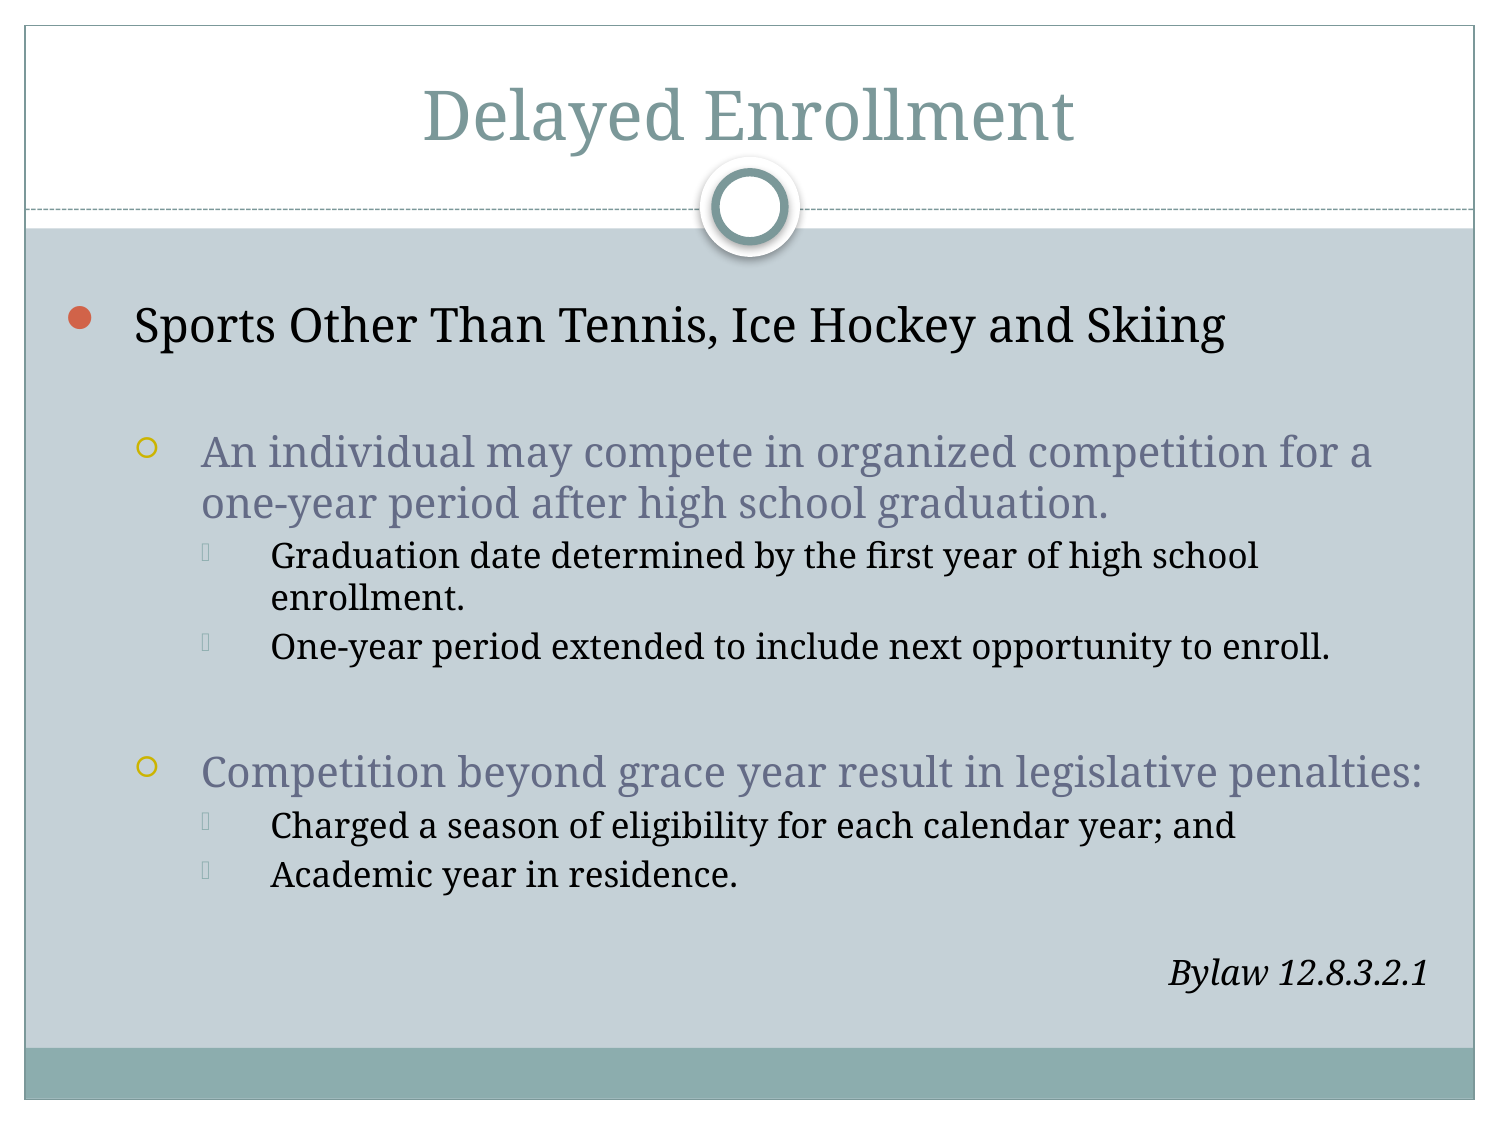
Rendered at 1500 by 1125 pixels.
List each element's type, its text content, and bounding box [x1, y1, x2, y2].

list Sports Other Than Tennis, Ice Hockey and Skiing An individual may compete in organized competition for a one-year period after high school graduation. Graduation date determined by the first year of high school enrollment. One-year period extended to include next opportunity to enroll. Competition beyond grace year result in legislative penalties: Charged a season of eligibility for each calendar year; and Academic year in residence. Bylaw 12.8.3.2.1 [50, 287, 1445, 1038]
title Delayed Enrollment [49, 37, 1450, 162]
